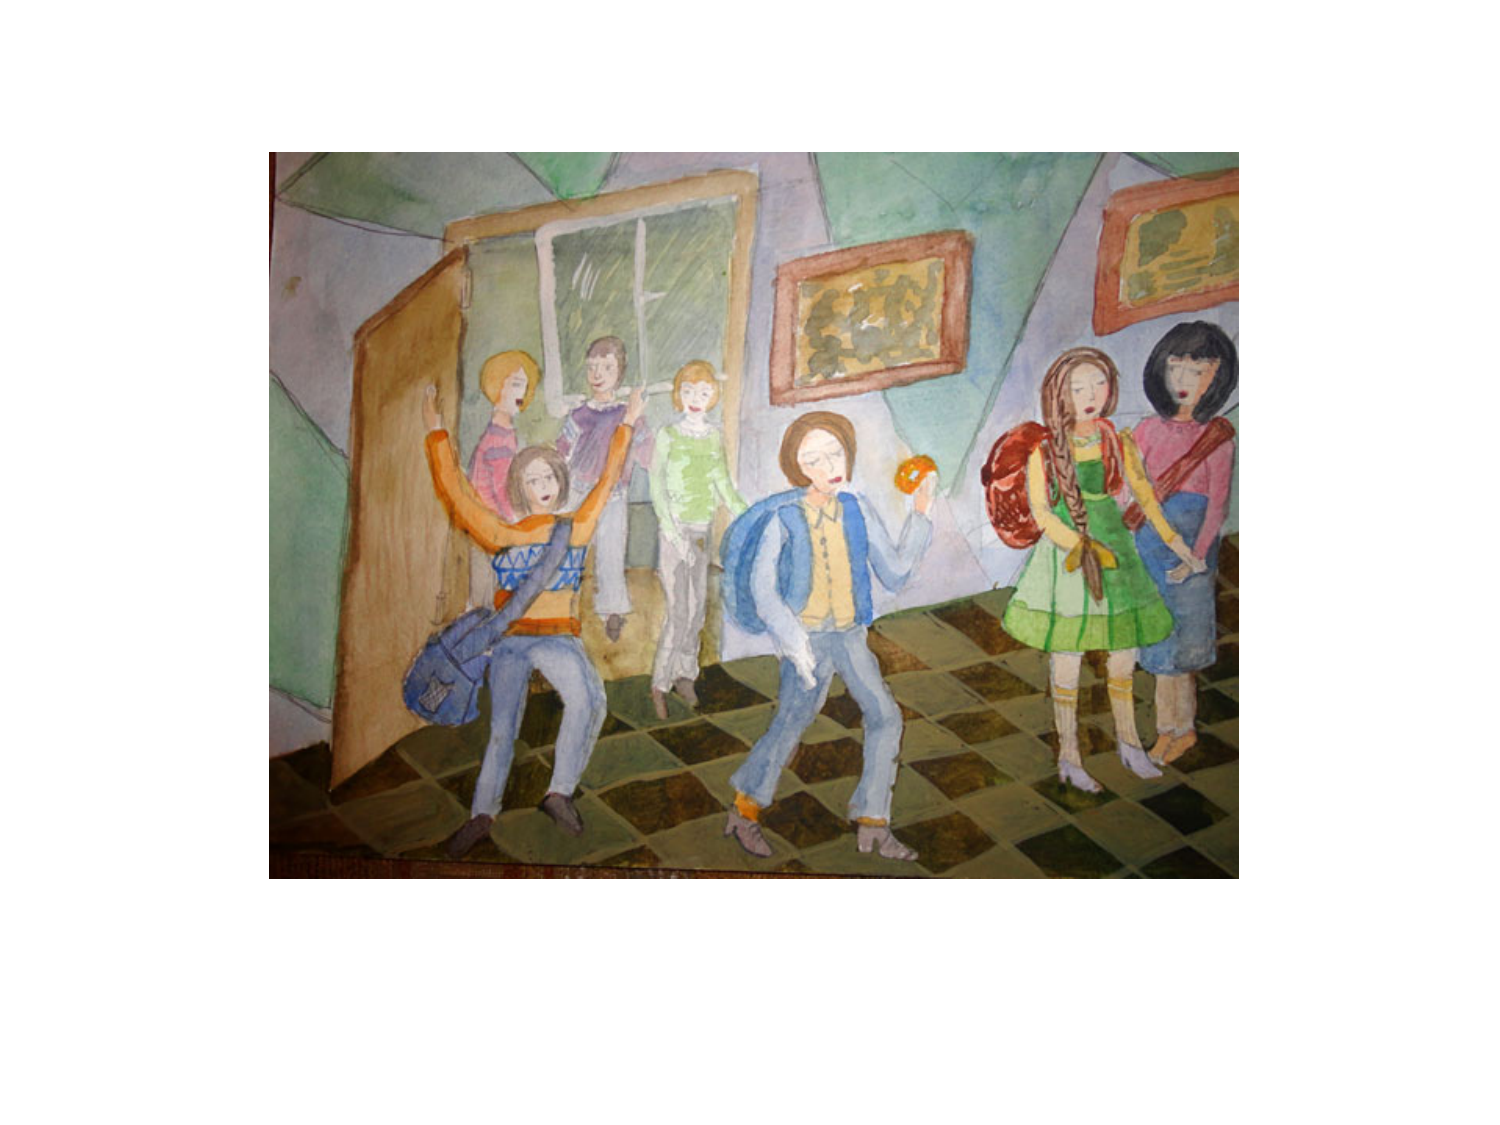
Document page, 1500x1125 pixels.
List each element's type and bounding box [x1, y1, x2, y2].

picture [269, 152, 1239, 880]
